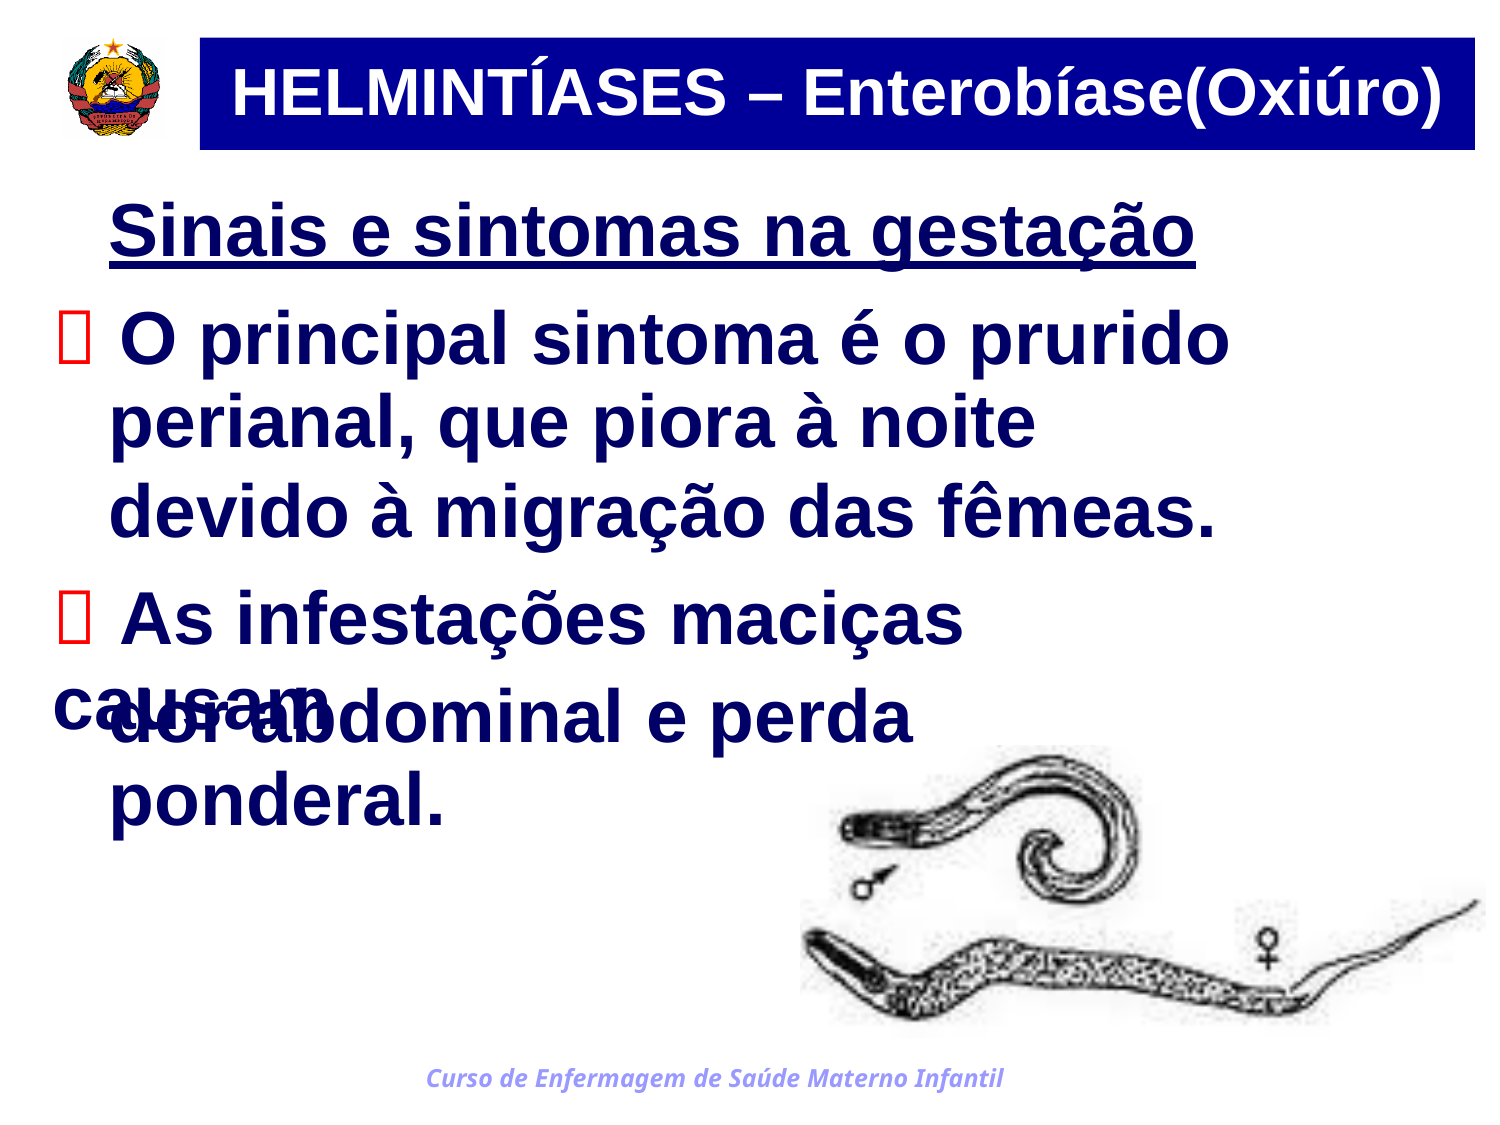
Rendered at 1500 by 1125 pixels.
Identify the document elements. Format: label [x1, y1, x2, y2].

text_box [106, 192, 1210, 272]
text_box [423, 1064, 1118, 1094]
text_box [644, 678, 702, 758]
text_box [199, 37, 1475, 150]
text_box [706, 678, 1486, 1038]
text_box [62, 37, 165, 139]
text_box [50, 300, 1269, 668]
text_box [106, 678, 639, 848]
